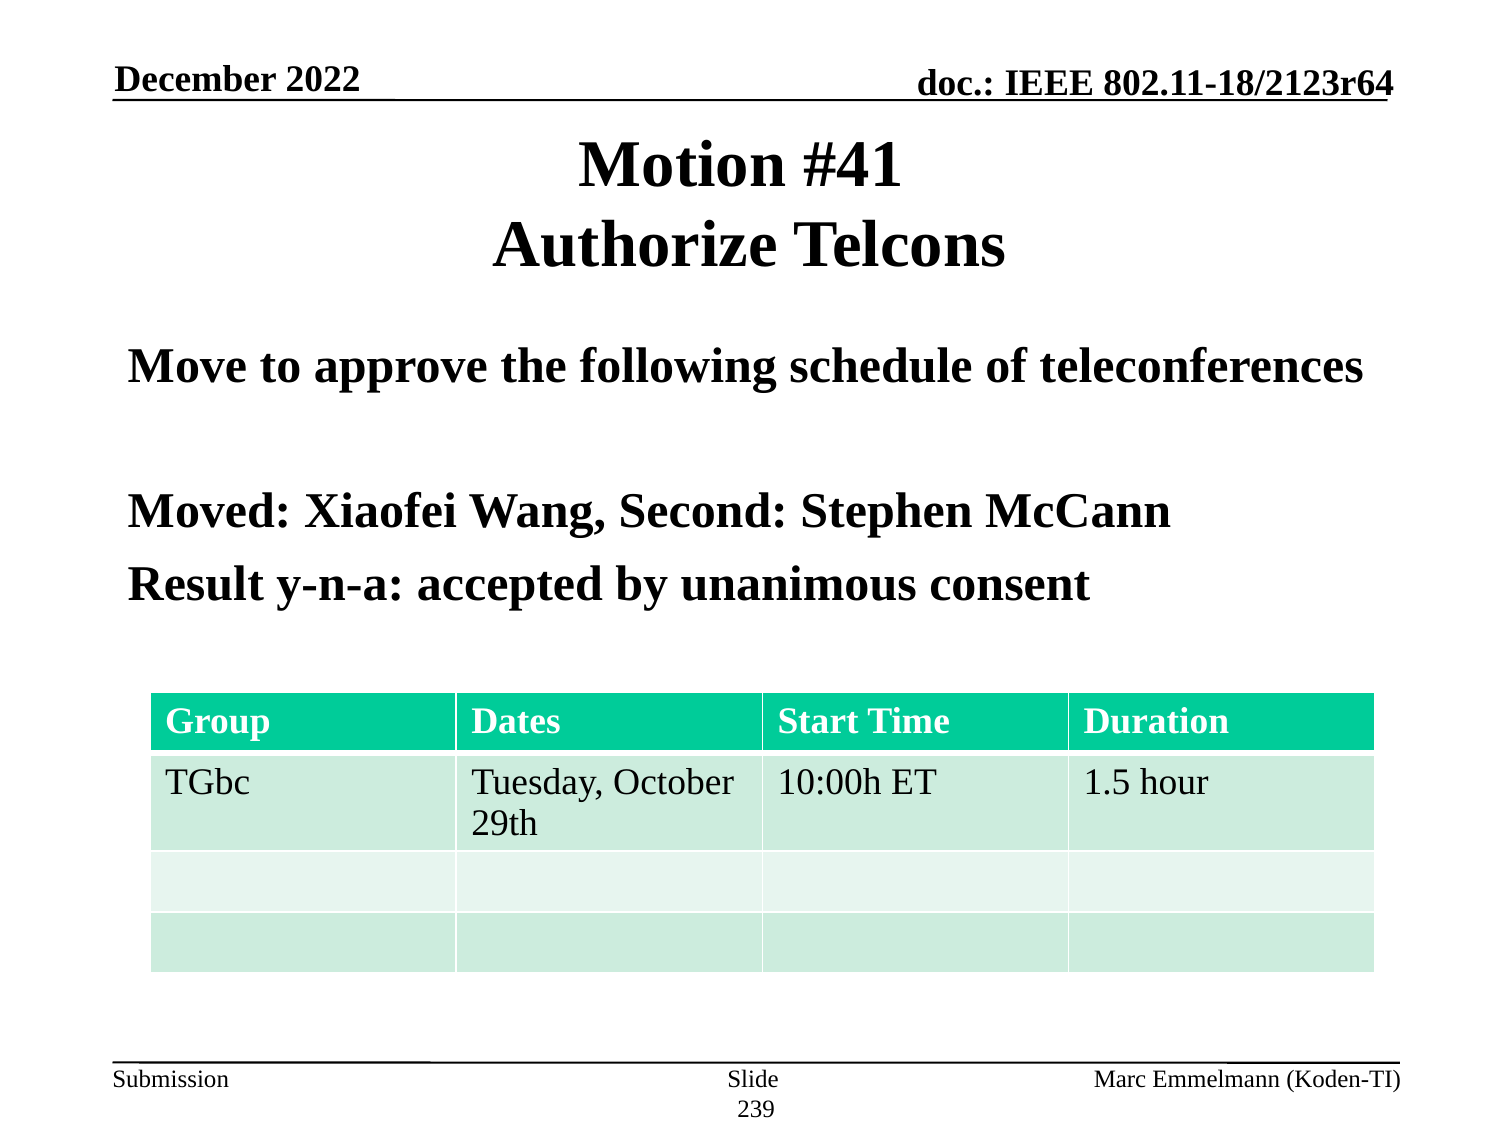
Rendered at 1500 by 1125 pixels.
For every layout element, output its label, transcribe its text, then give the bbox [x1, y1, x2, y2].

table_cell [763, 913, 1068, 972]
table_cell [763, 852, 1068, 911]
table_cell 1.5 hour [1069, 756, 1374, 850]
table_cell [457, 852, 762, 911]
table_cell 10:00h ET [763, 756, 1068, 850]
list Move to approve the following schedule of teleconferences Moved: Xiaofei Wang, Second: Stephen McCann Result y-n-a: accepted by unanimous consent [112, 324, 1388, 626]
table_header Group [151, 693, 455, 750]
footer Marc Emmelmann (Koden-TI) [878, 1061, 1402, 1093]
table_cell [1069, 852, 1374, 911]
table_header Dates [457, 693, 762, 750]
table_cell Tuesday, October 29th [457, 756, 762, 850]
table_cell [151, 913, 455, 972]
table_cell [151, 852, 455, 911]
table_header Start Time [763, 693, 1068, 750]
title Motion #41 Authorize Telcons [112, 112, 1388, 288]
table_header Duration [1069, 693, 1374, 750]
table_cell [457, 913, 762, 972]
table_cell TGbc [151, 756, 455, 850]
slide_number Slide 239 [712, 1061, 800, 1123]
table_cell [1069, 913, 1374, 972]
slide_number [114, 54, 423, 100]
